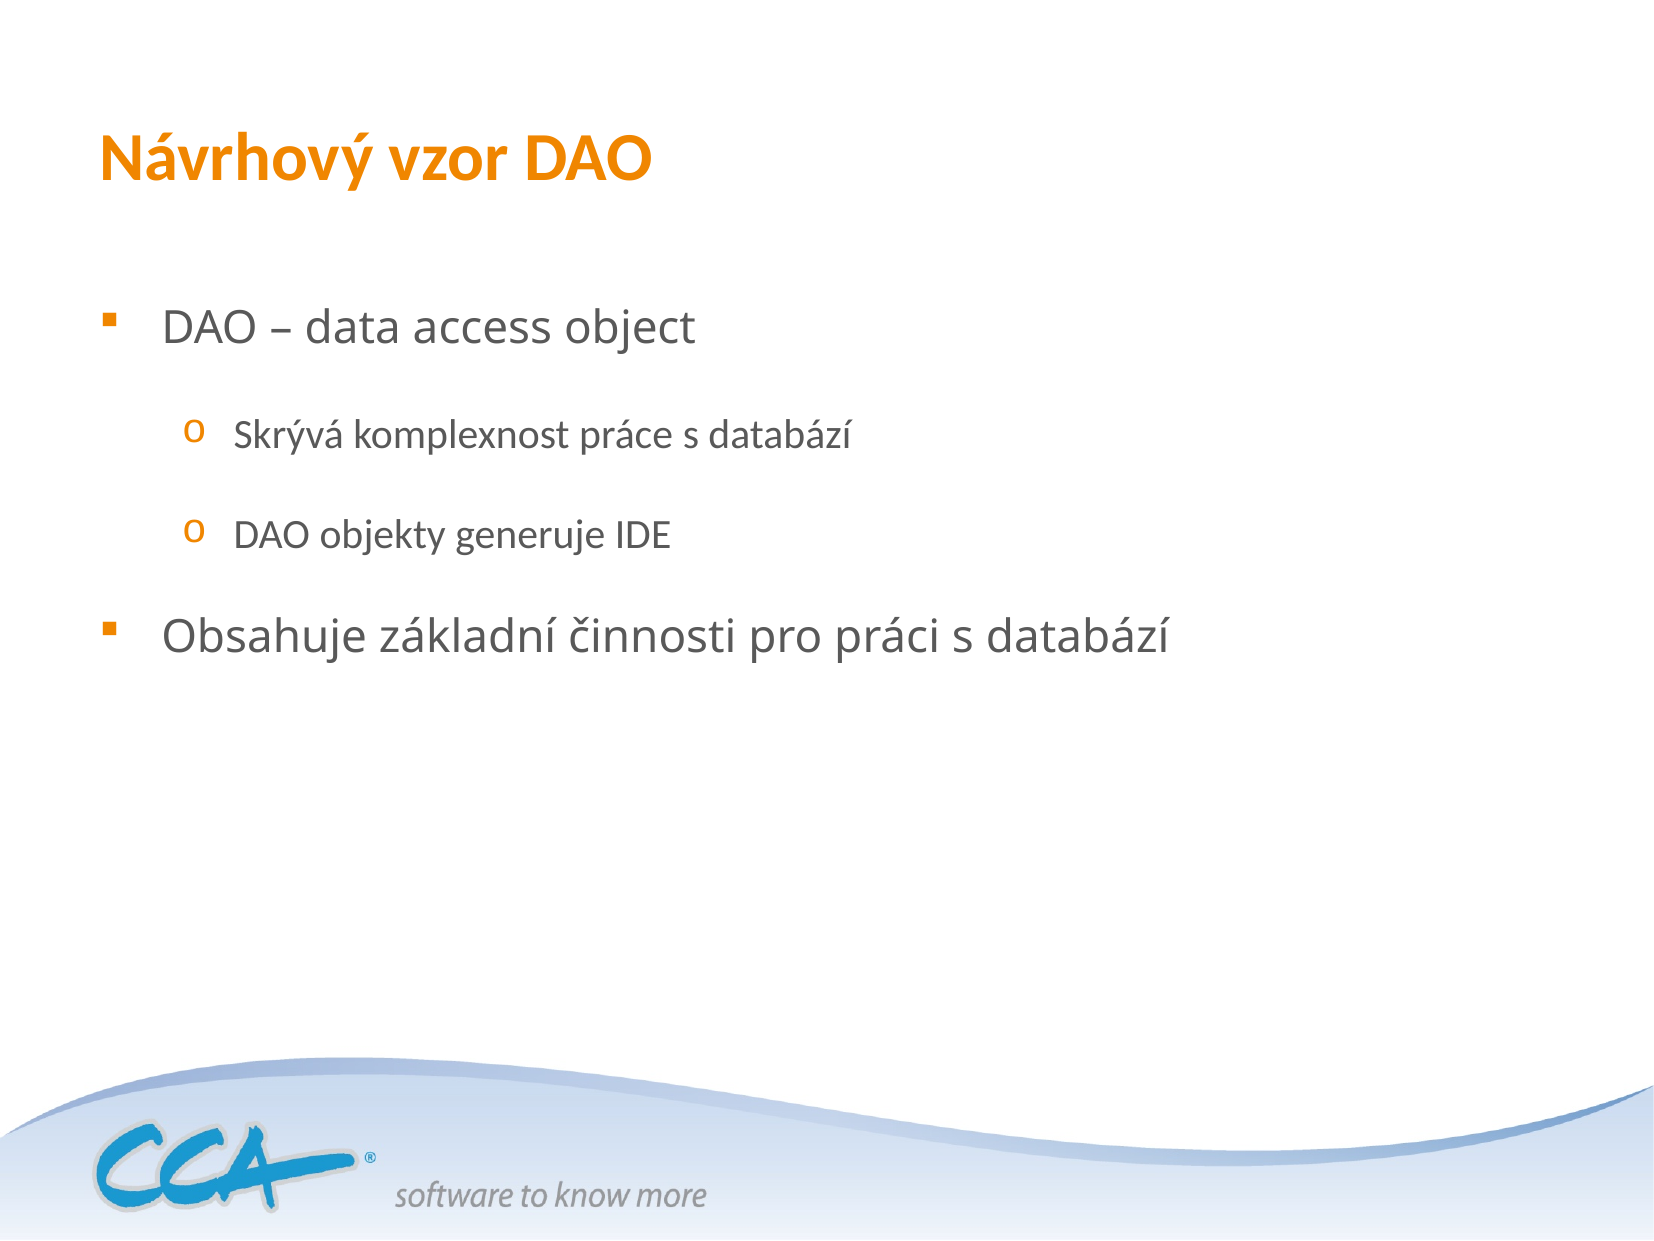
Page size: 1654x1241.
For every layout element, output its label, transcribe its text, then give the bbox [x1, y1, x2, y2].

list DAO – data access object Skrývá komplexnost práce s databází DAO objekty generuje IDE Obsahuje základní činnosti pro práci s databází [82, 289, 1571, 1108]
picture [0, 0, 1654, 1240]
title Návrhový vzor DAO [82, 49, 1571, 257]
